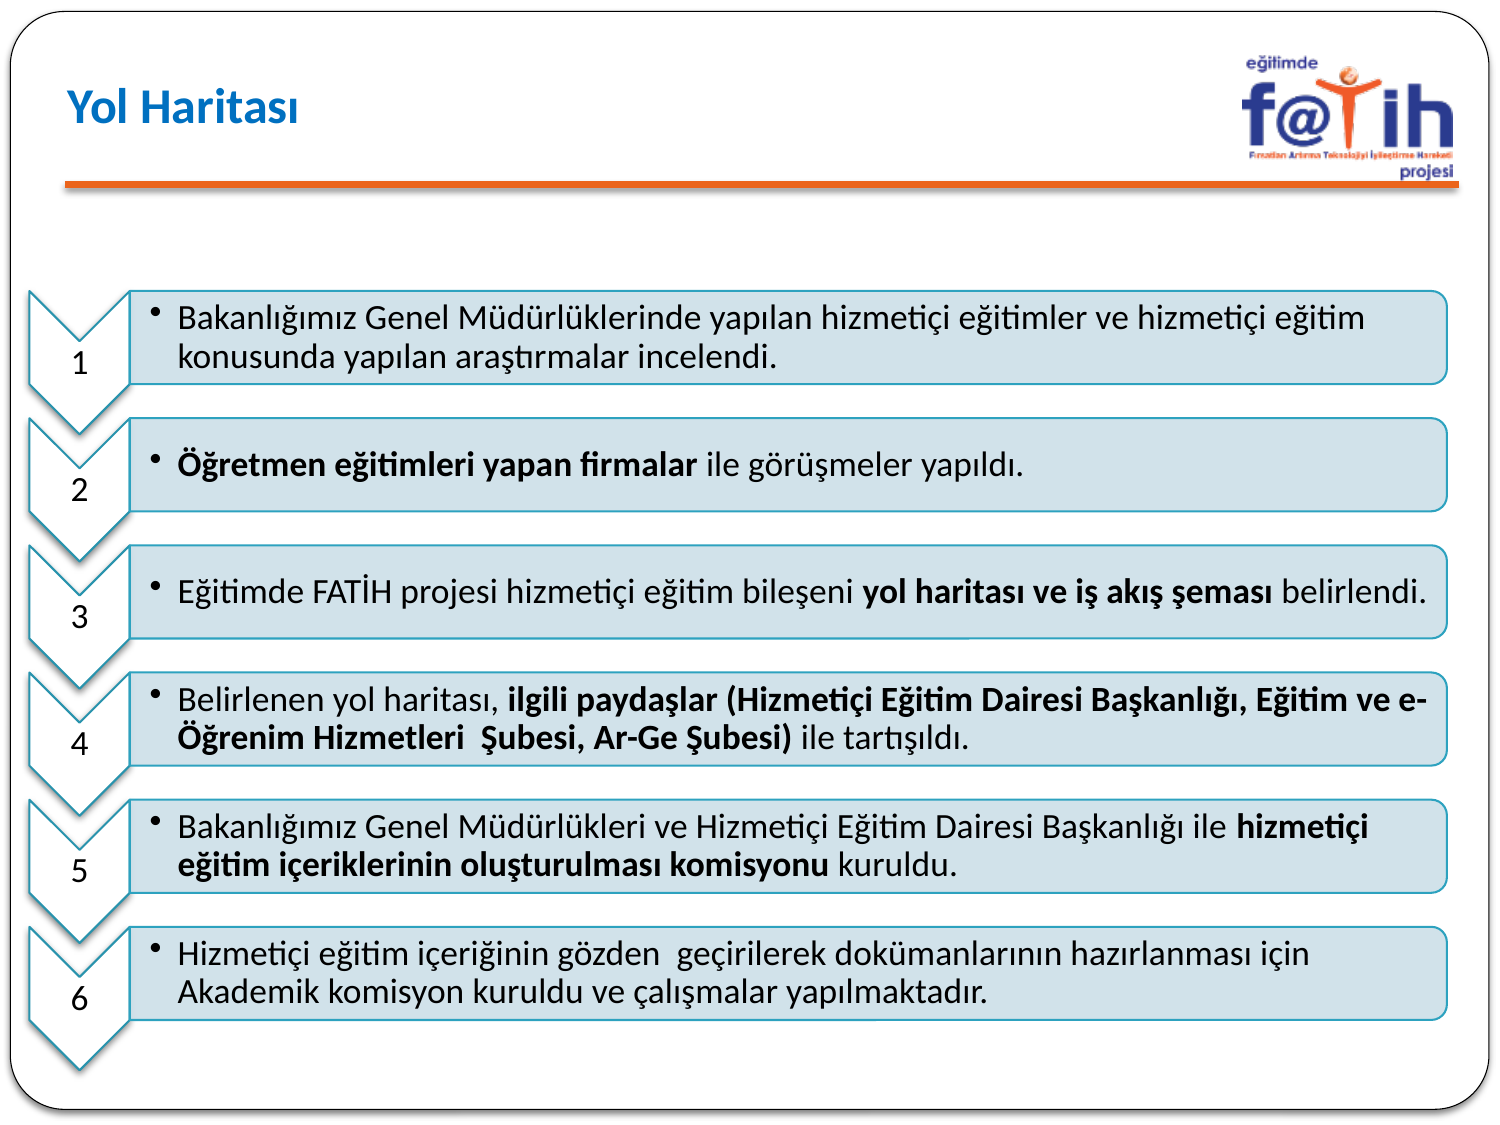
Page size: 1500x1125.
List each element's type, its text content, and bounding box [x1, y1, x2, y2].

text_box Yol Haritası [53, 66, 1187, 149]
picture [1242, 54, 1453, 182]
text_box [29, 290, 1448, 1071]
